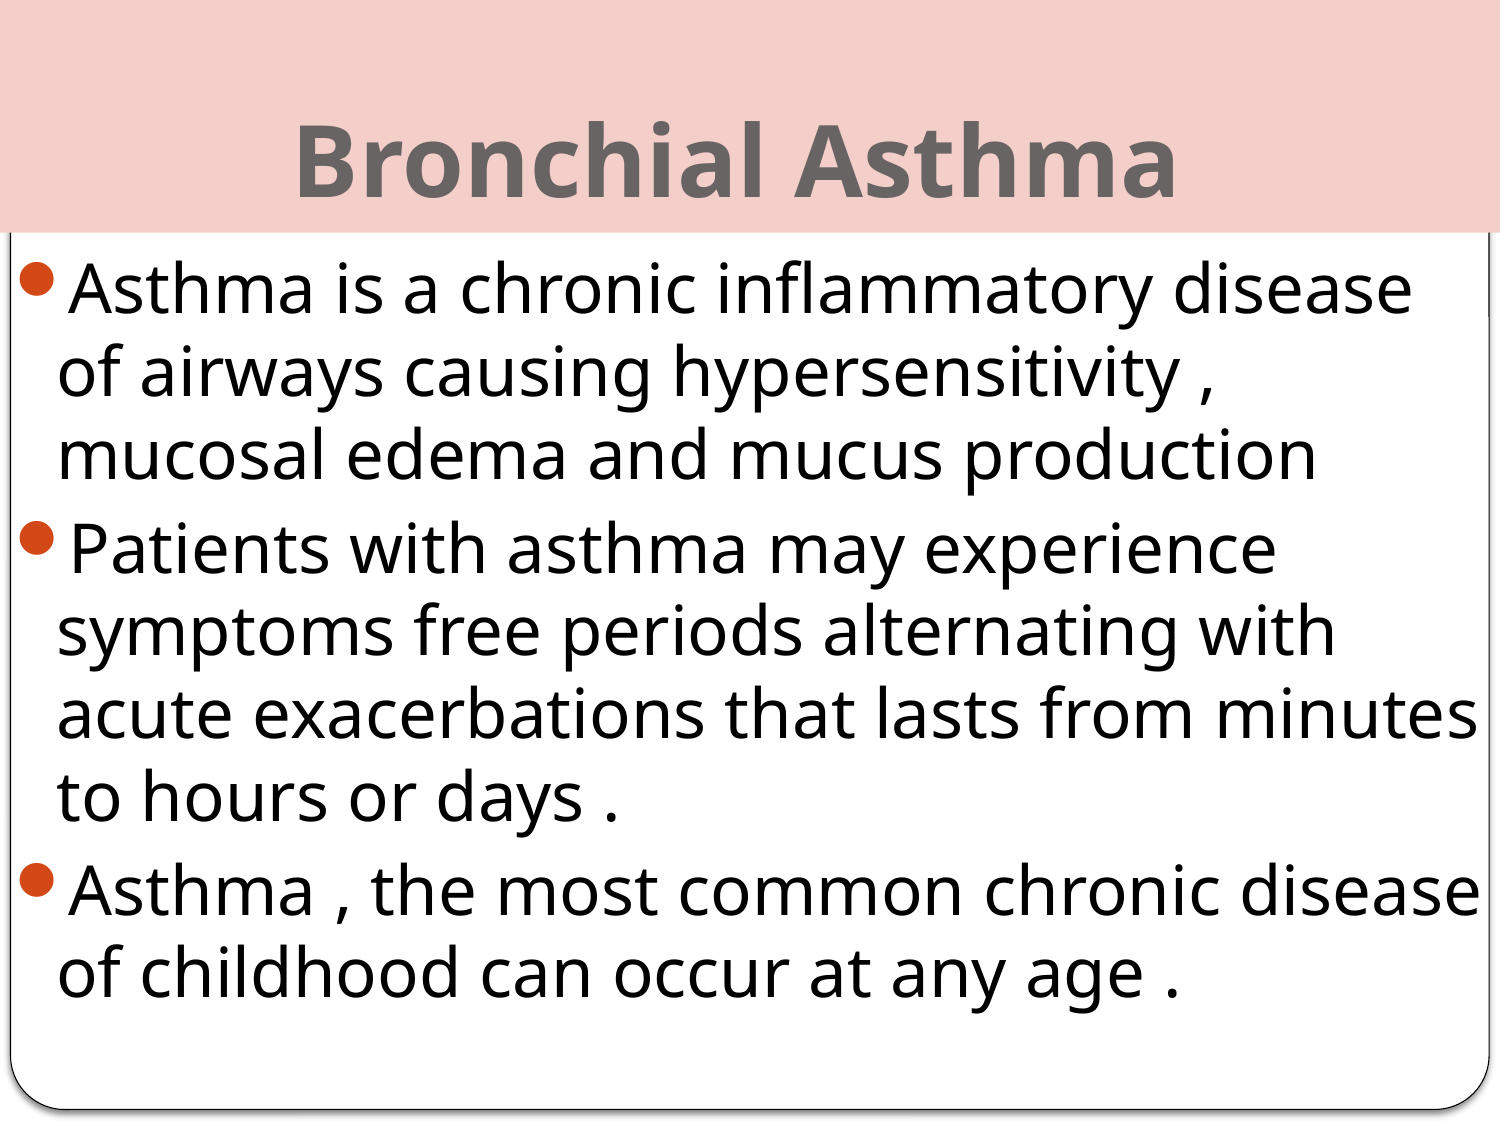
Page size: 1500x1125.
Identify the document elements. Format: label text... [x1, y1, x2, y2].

title Bronchial Asthma [0, 0, 1500, 233]
list Asthma is a chronic inflammatory disease of airways causing hypersensitivity , mucosal edema and mucus production Patients with asthma may experience symptoms free periods alternating with acute exacerbations that lasts from minutes to hours or days . Asthma , the most common chronic disease of childhood can occur at any age . [0, 237, 1500, 1125]
